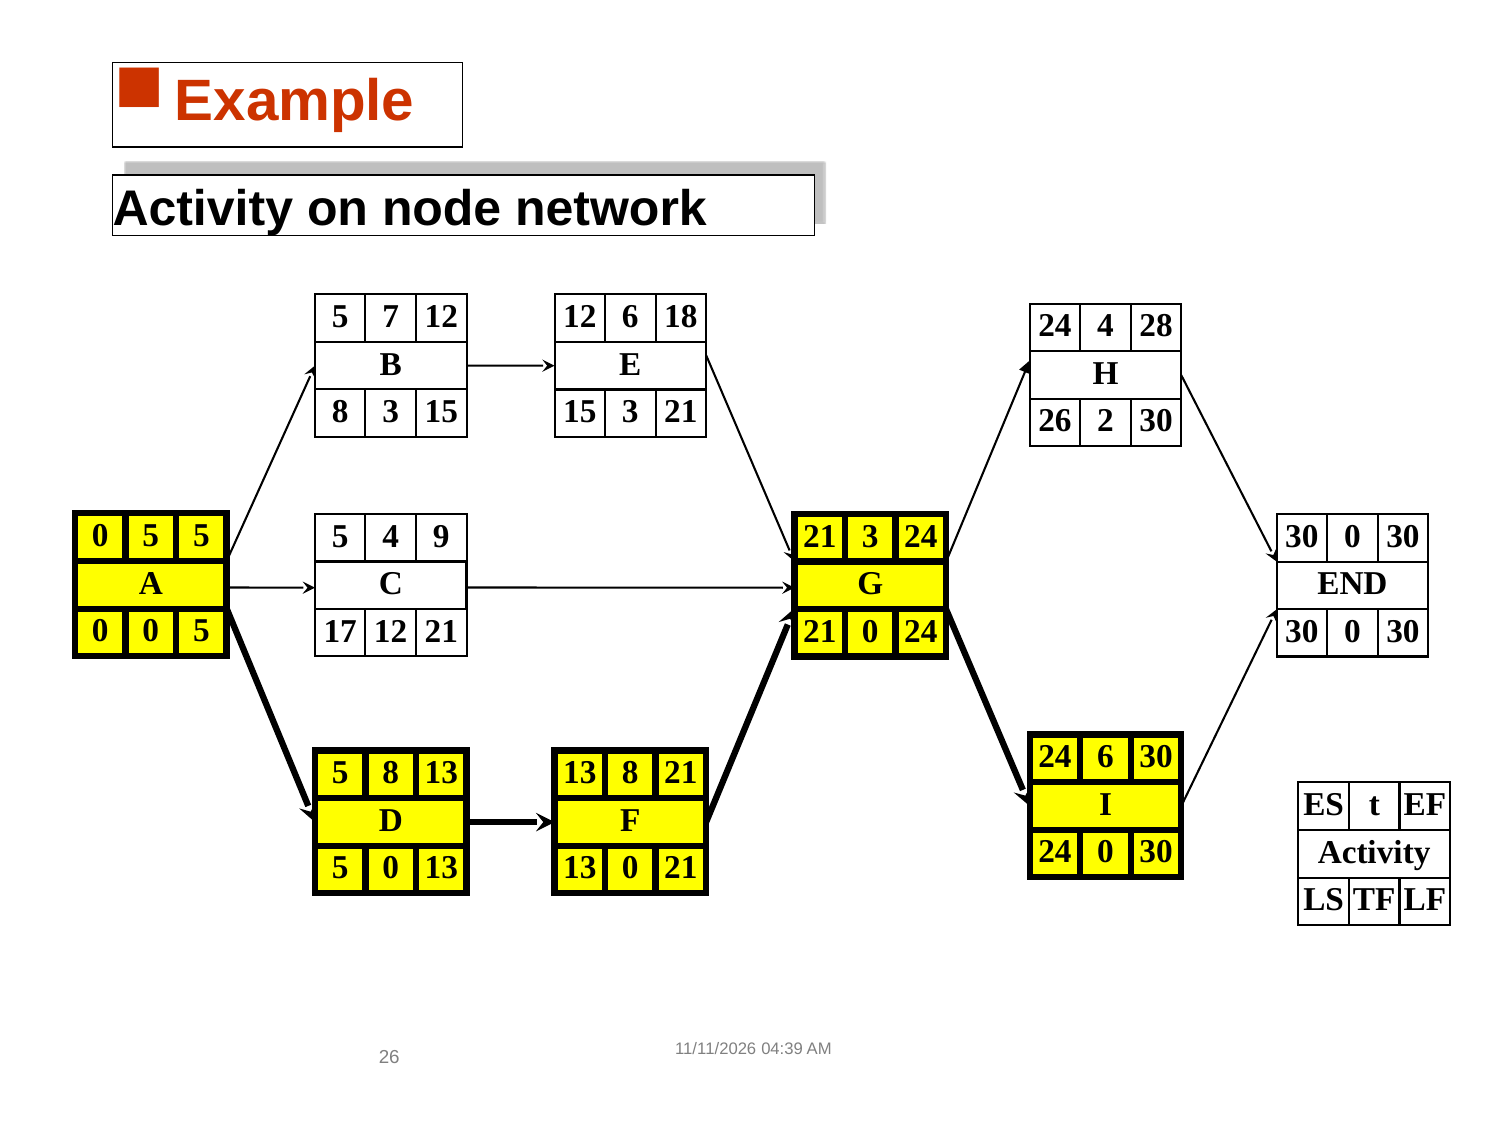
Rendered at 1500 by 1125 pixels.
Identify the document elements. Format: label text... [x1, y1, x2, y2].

text_box Activity on node network [112, 175, 815, 236]
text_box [226, 608, 316, 823]
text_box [945, 609, 1030, 807]
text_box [1029, 303, 1182, 447]
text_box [314, 513, 467, 657]
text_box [1029, 734, 1182, 878]
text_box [705, 354, 795, 562]
text_box Example [112, 62, 463, 148]
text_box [314, 750, 467, 894]
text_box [705, 608, 795, 823]
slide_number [674, 1037, 914, 1067]
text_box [1181, 374, 1277, 562]
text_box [794, 513, 947, 657]
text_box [1298, 781, 1451, 926]
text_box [554, 293, 707, 438]
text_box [1276, 513, 1429, 657]
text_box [945, 360, 1030, 562]
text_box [74, 513, 227, 657]
slide_number 26 [359, 1044, 419, 1097]
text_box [554, 750, 707, 894]
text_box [314, 293, 467, 438]
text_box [1181, 609, 1277, 807]
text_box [226, 365, 316, 562]
